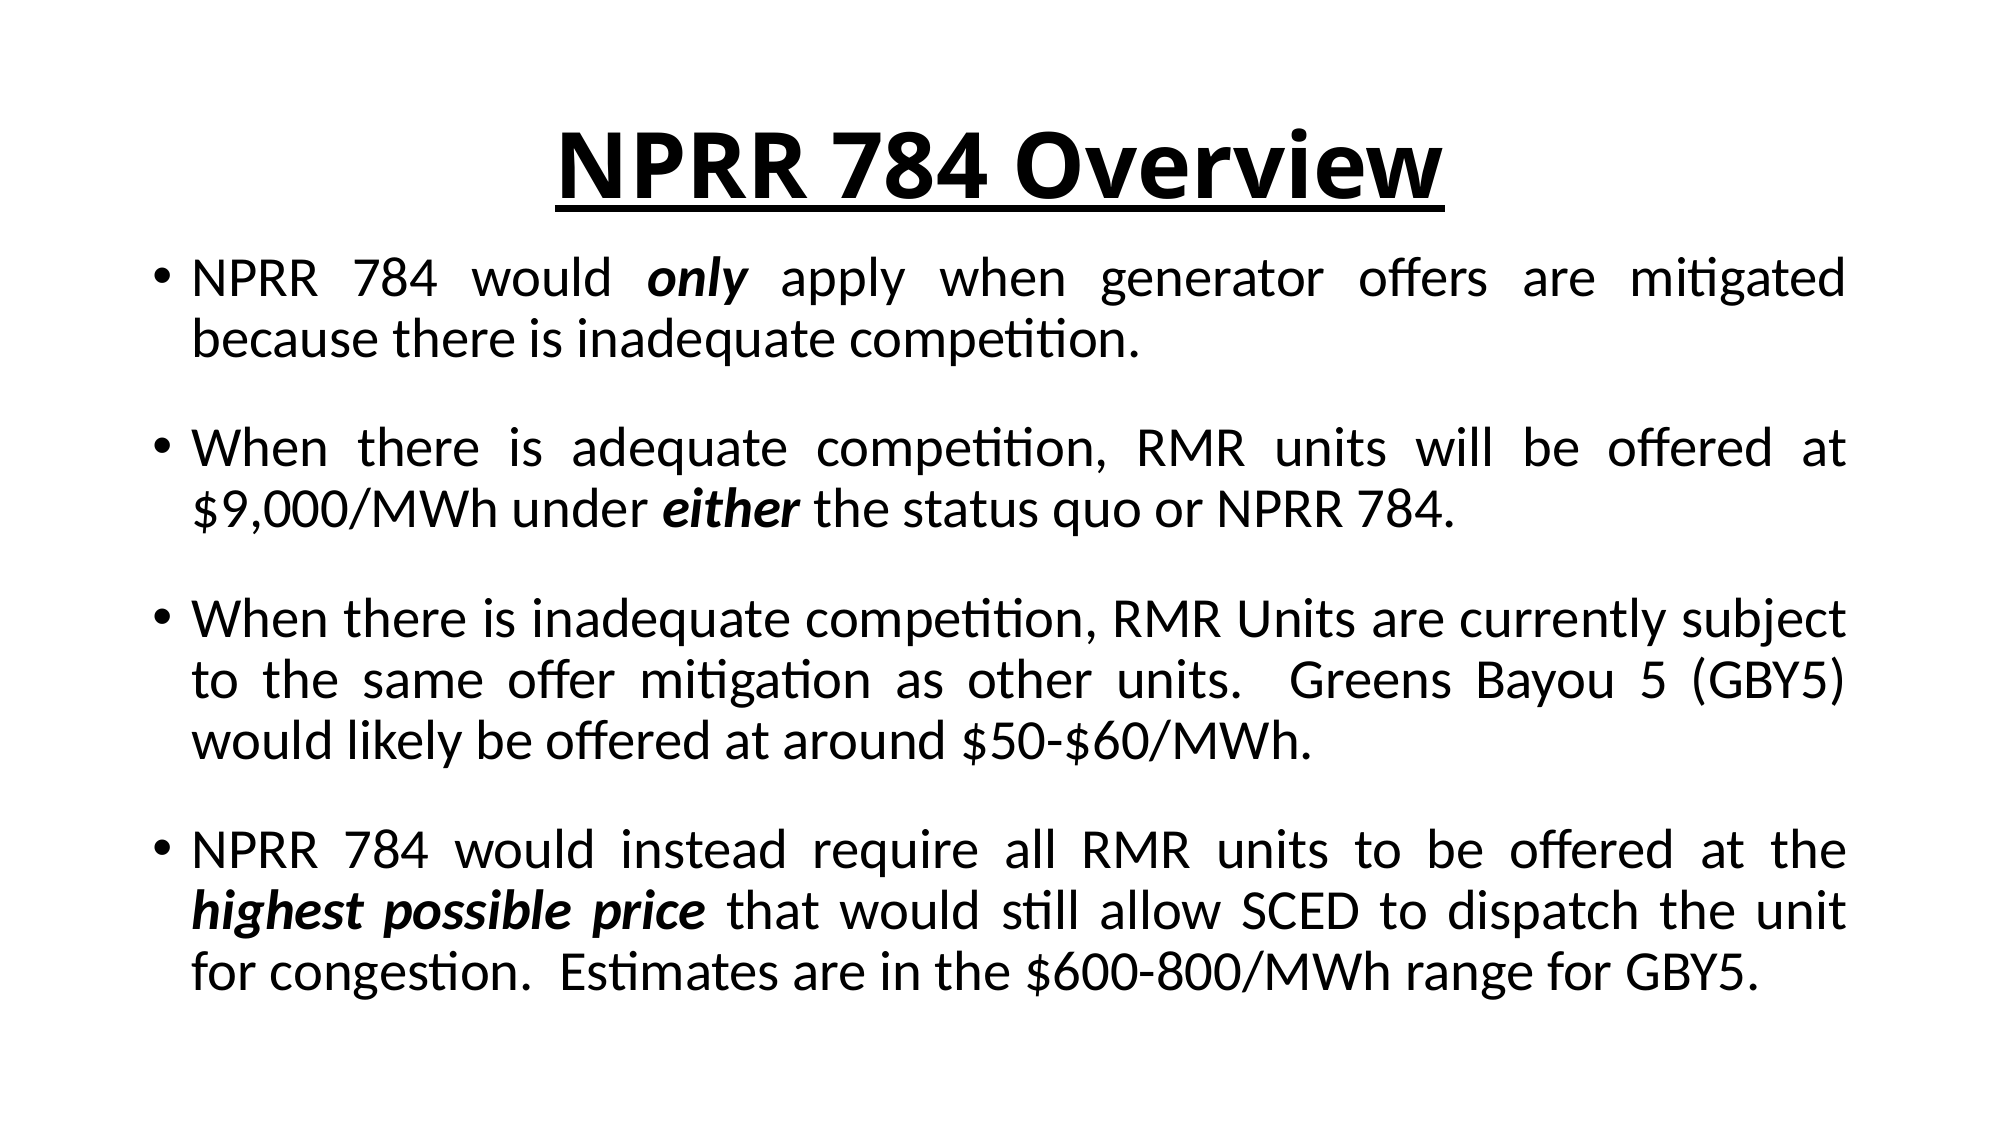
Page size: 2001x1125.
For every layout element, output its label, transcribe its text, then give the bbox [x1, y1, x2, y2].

title NPRR 784 Overview [137, 59, 1863, 240]
list NPRR 784 would only apply when generator offers are mitigated because there is inadequate competition. When there is adequate competition, RMR units will be offered at $9,000/MWh under either the status quo or NPRR 784. When there is inadequate competition, RMR Units are currently subject to the same offer mitigation as other units. Greens Bayou 5 (GBY5) would likely be offered at around $50-$60/MWh. NPRR 784 would instead require all RMR units to be offered at the highest possible price that would still allow SCED to dispatch the unit for congestion. Estimates are in the $600-800/MWh range for GBY5. [137, 240, 1863, 1014]
